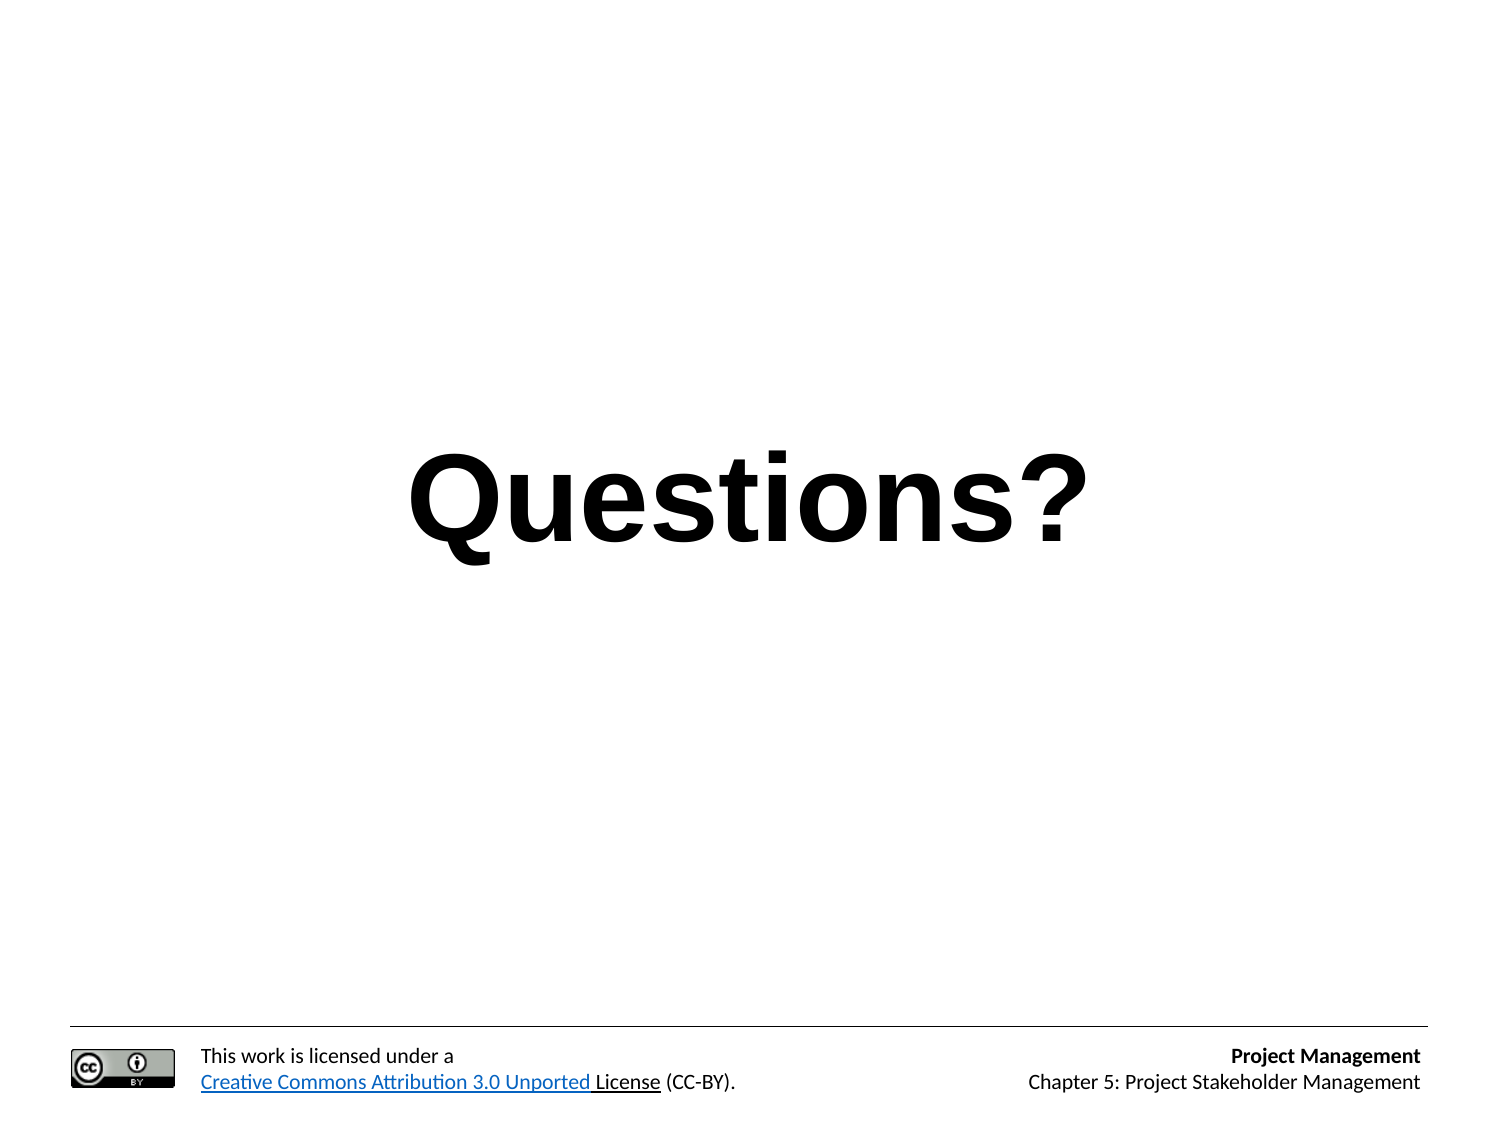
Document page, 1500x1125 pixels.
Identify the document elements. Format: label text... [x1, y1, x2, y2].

title Questions? [112, 184, 1388, 576]
picture [71, 1049, 175, 1088]
